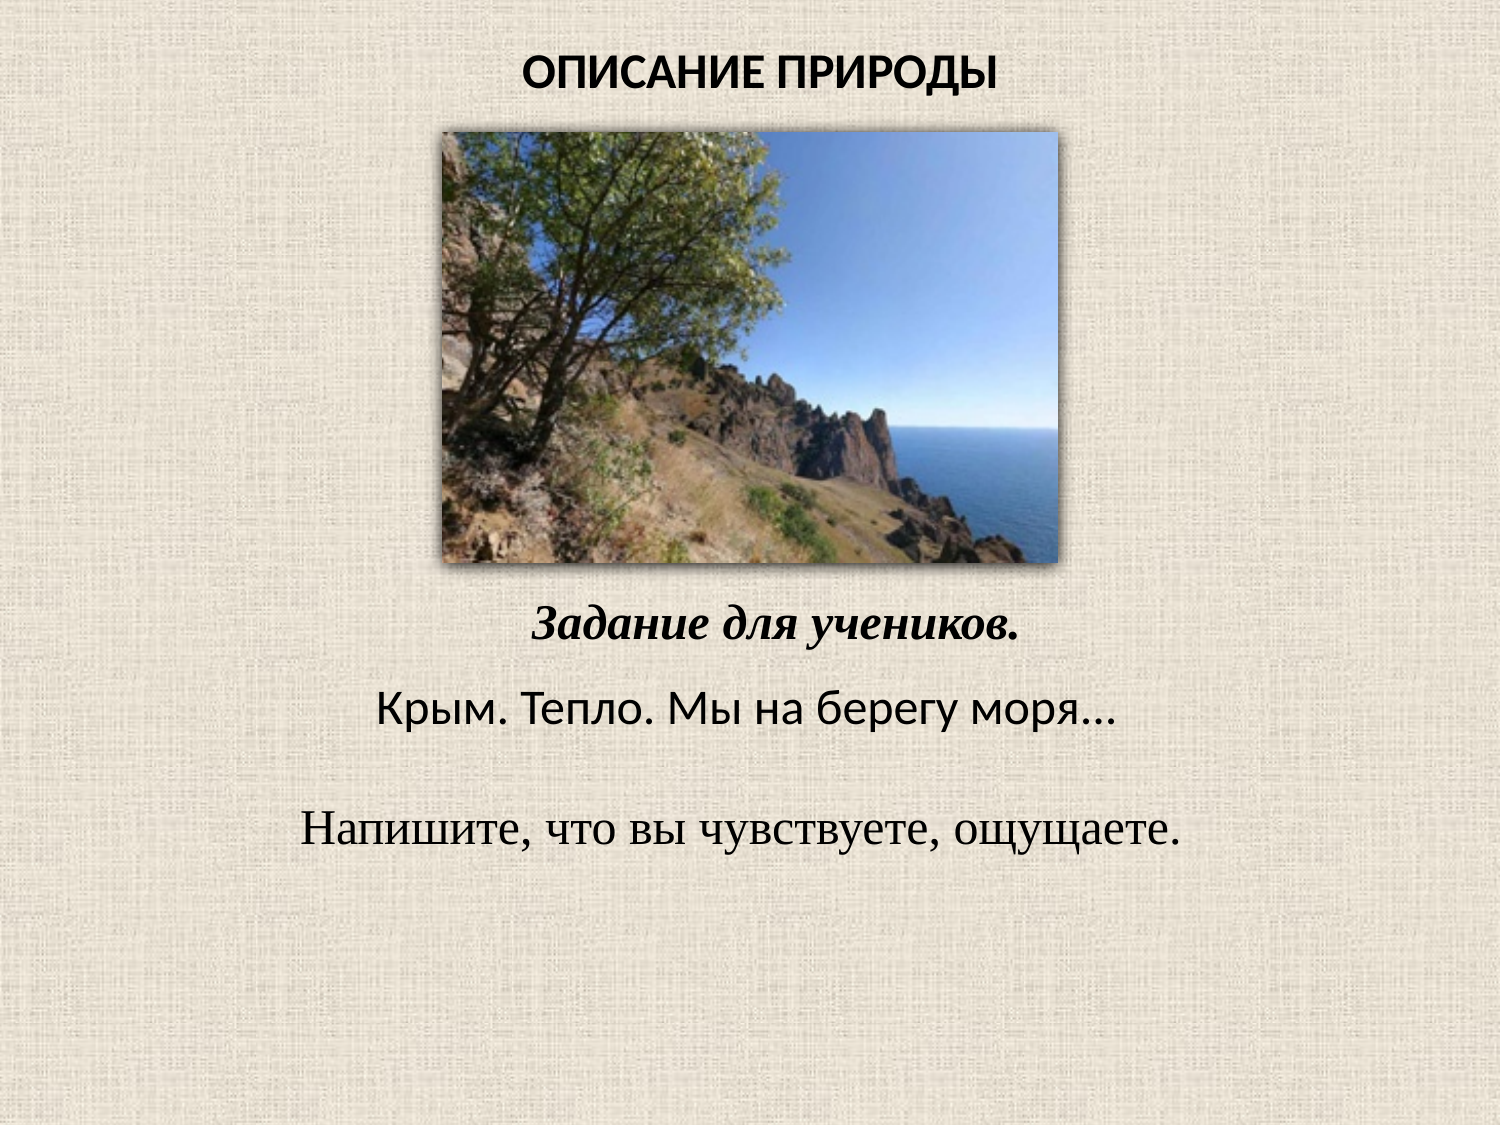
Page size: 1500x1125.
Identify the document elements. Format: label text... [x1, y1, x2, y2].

text_box ОПИСАНИЕ ПРИРОДЫ [466, 30, 1056, 106]
text_box Задание для учеников. Крым. Тепло. Мы на берегу моря... Напишите, что вы чувствуете, ощущаете. [41, 581, 1453, 915]
picture [442, 132, 1058, 563]
